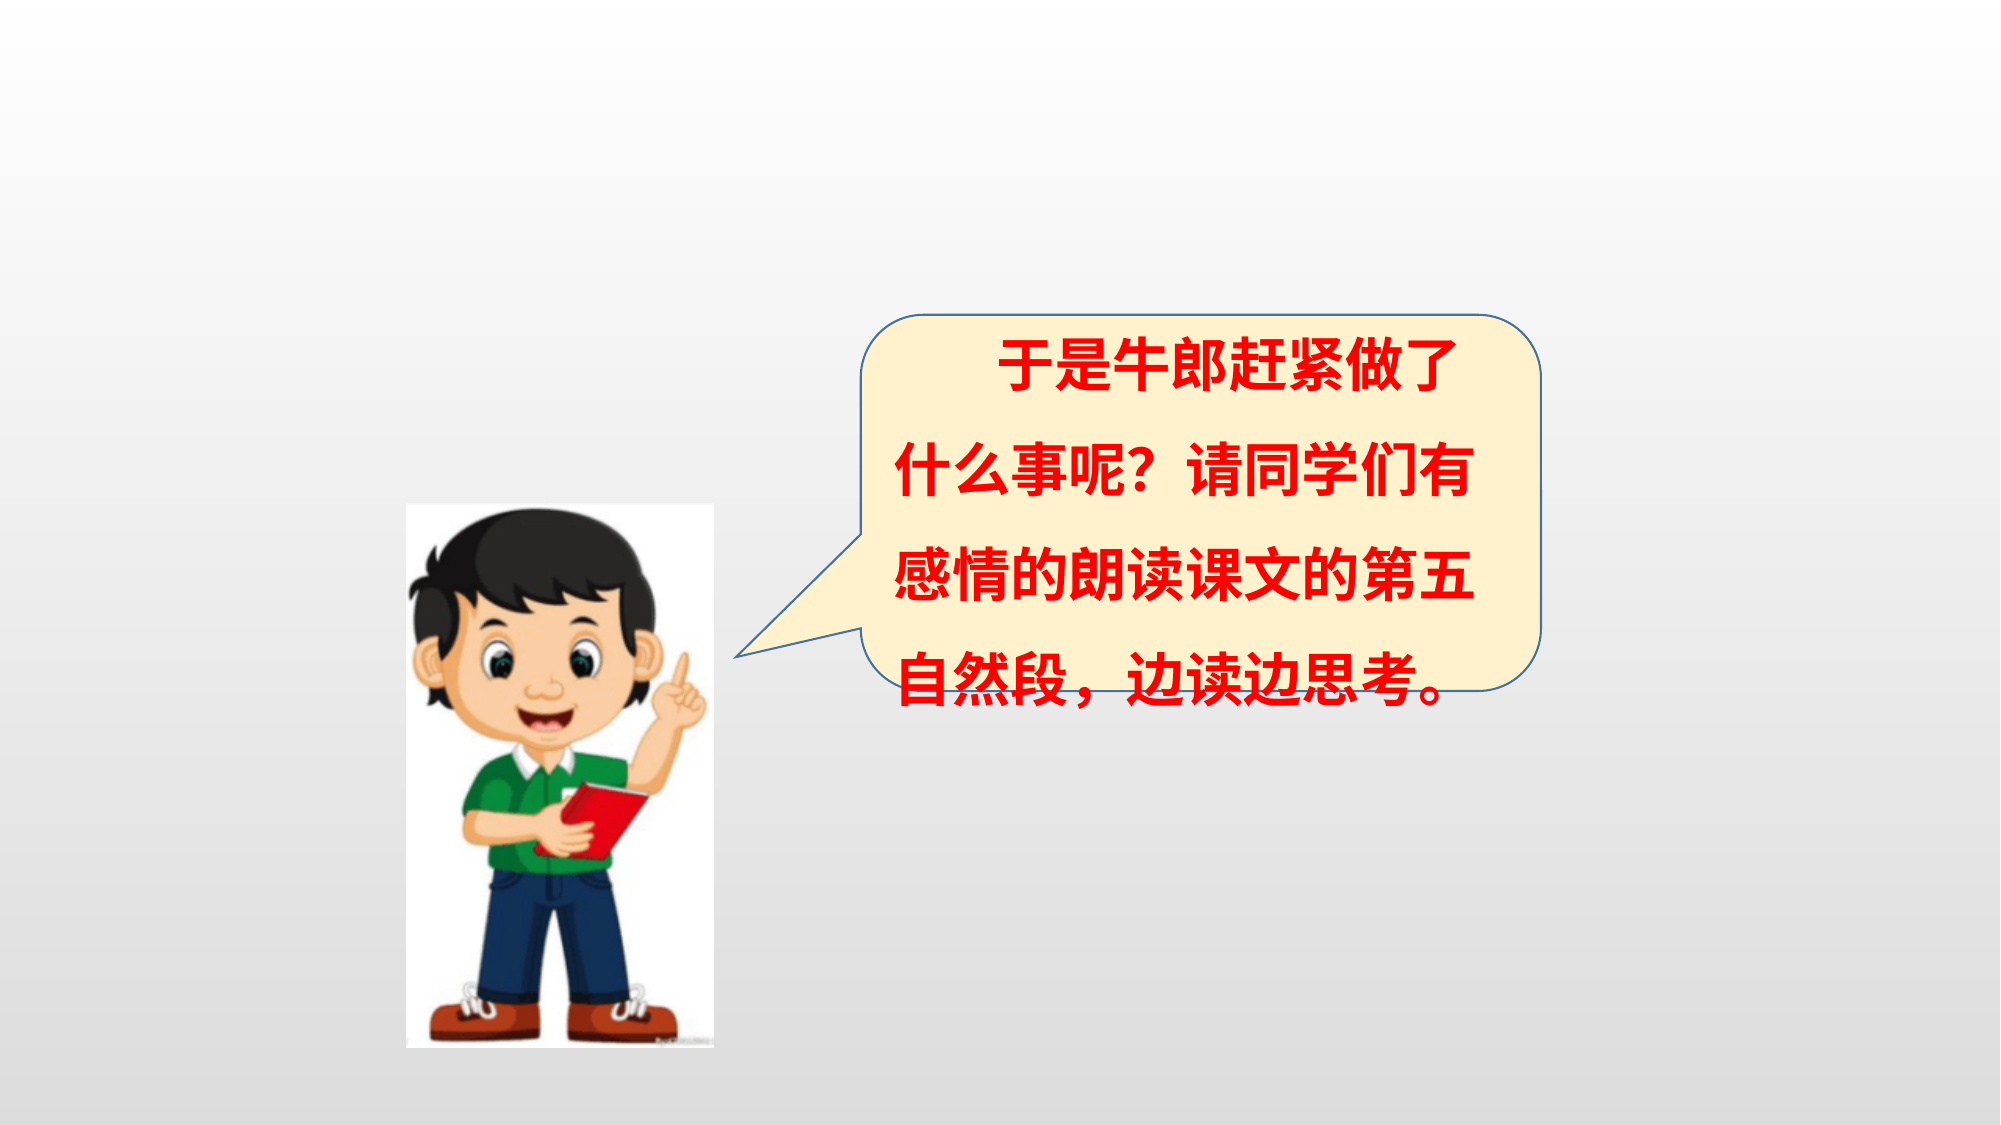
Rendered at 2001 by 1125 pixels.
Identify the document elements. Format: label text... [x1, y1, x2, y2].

picture [406, 503, 714, 1048]
text_box 于是牛郎赶紧做了什么事呢？请同学们有感情的朗读课文的第五自然段，边读边思考。 [732, 313, 1543, 693]
